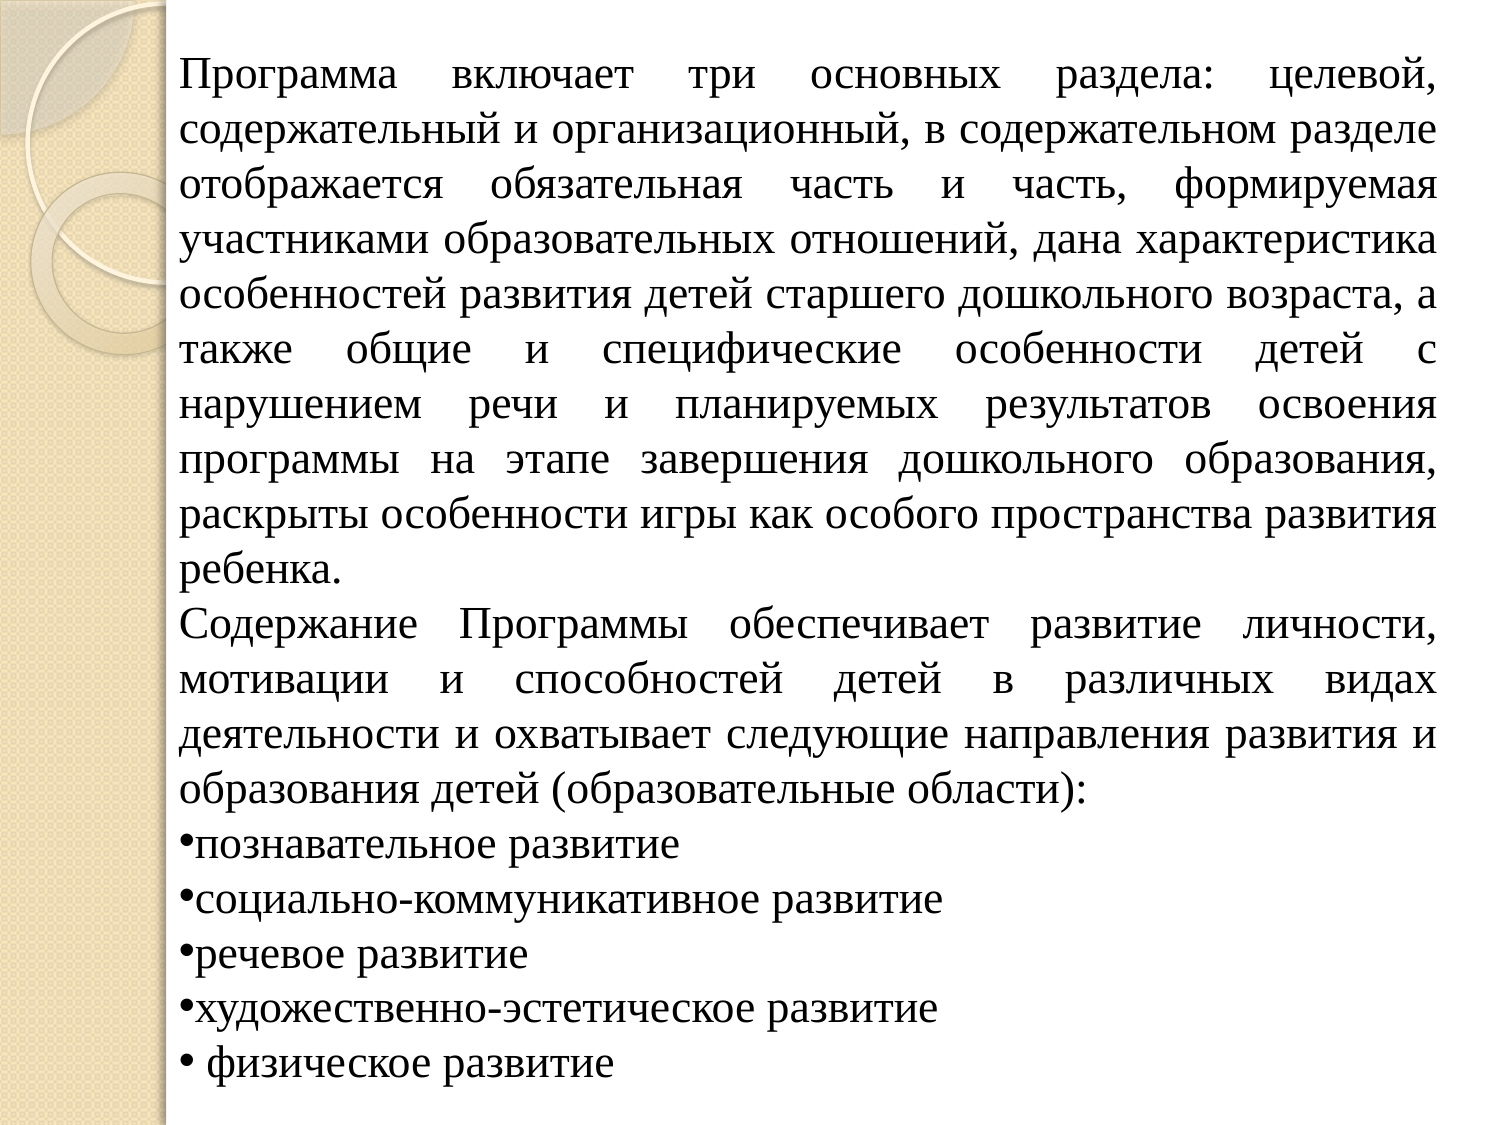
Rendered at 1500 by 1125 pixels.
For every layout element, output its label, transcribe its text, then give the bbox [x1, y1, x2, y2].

text_box Программа включает три основных раздела: целевой, содержательный и организационный, в содержательном разделе отображается обязательная часть и часть, формируемая участниками образовательных отношений, дана характеристика особенностей развития детей старшего дошкольного возраста, а также общие и специфические особенности детей с нарушением речи и планируемых результатов освоения программы на этапе завершения дошкольного образования, раскрыты особенности игры как особого пространства развития ребенка. Содержание Программы обеспечивает развитие личности, мотивации и способностей детей в различных видах деятельности и охватывает следующие направления развития и образования детей (образовательные области): познавательное развитие социально-коммуникативное развитие речевое развитие художественно-эстетическое развитие физическое развитие [163, 35, 1453, 1095]
